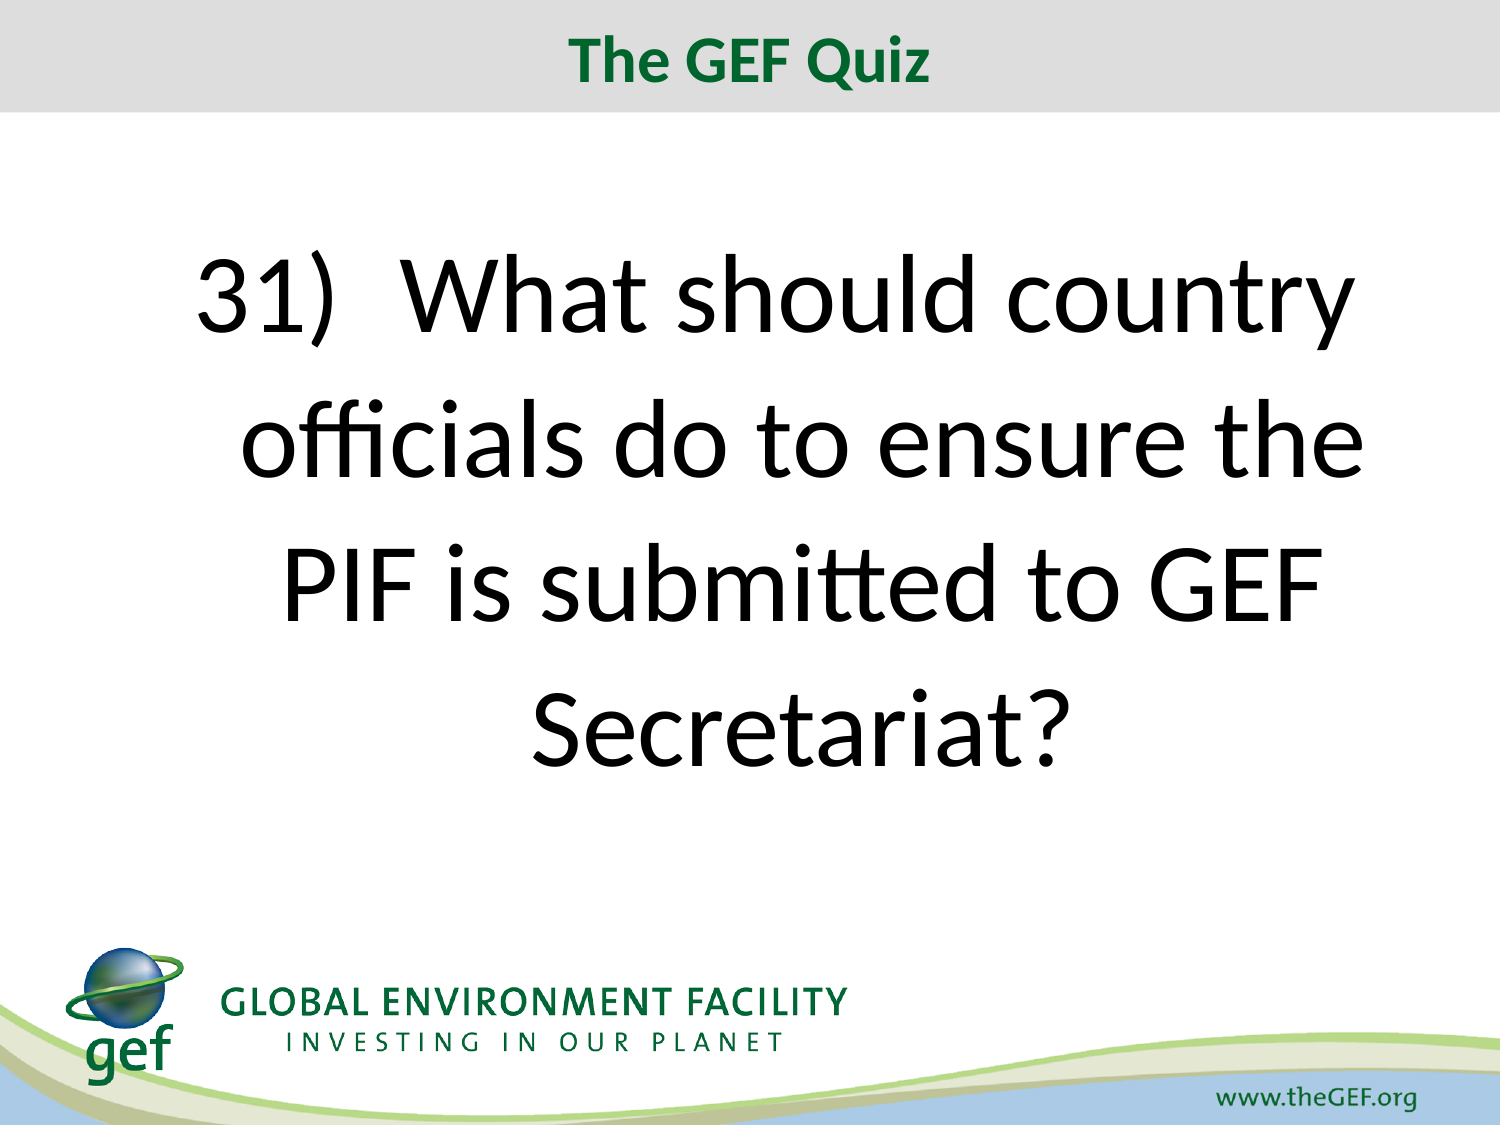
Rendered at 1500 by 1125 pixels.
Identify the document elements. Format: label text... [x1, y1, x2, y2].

picture [0, 920, 1500, 1125]
title 31) What should country officials do to ensure the PIF is submitted to GEF Secretariat? [100, 148, 1451, 941]
text_box The GEF Quiz [0, 0, 1500, 113]
